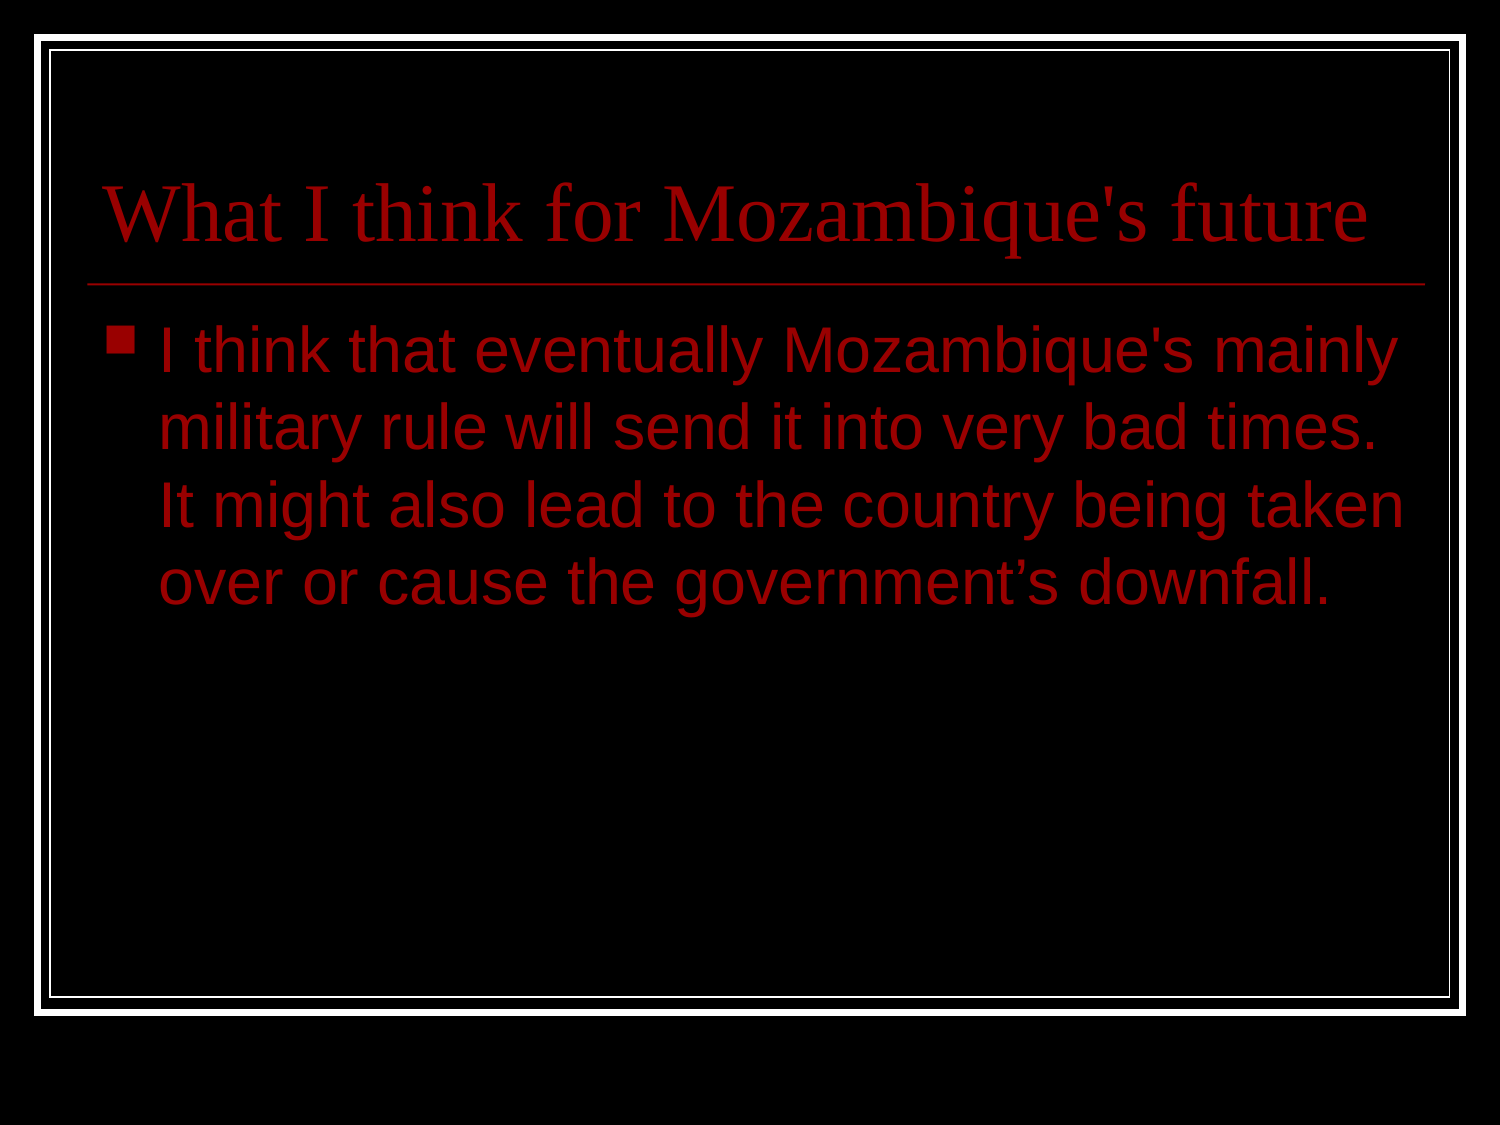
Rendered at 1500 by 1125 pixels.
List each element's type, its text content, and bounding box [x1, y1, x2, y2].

list I think that eventually Mozambique's mainly military rule will send it into very bad times. It might also lead to the country being taken over or cause the government’s downfall. [87, 299, 1426, 963]
title What I think for Mozambique's future [87, 77, 1426, 266]
